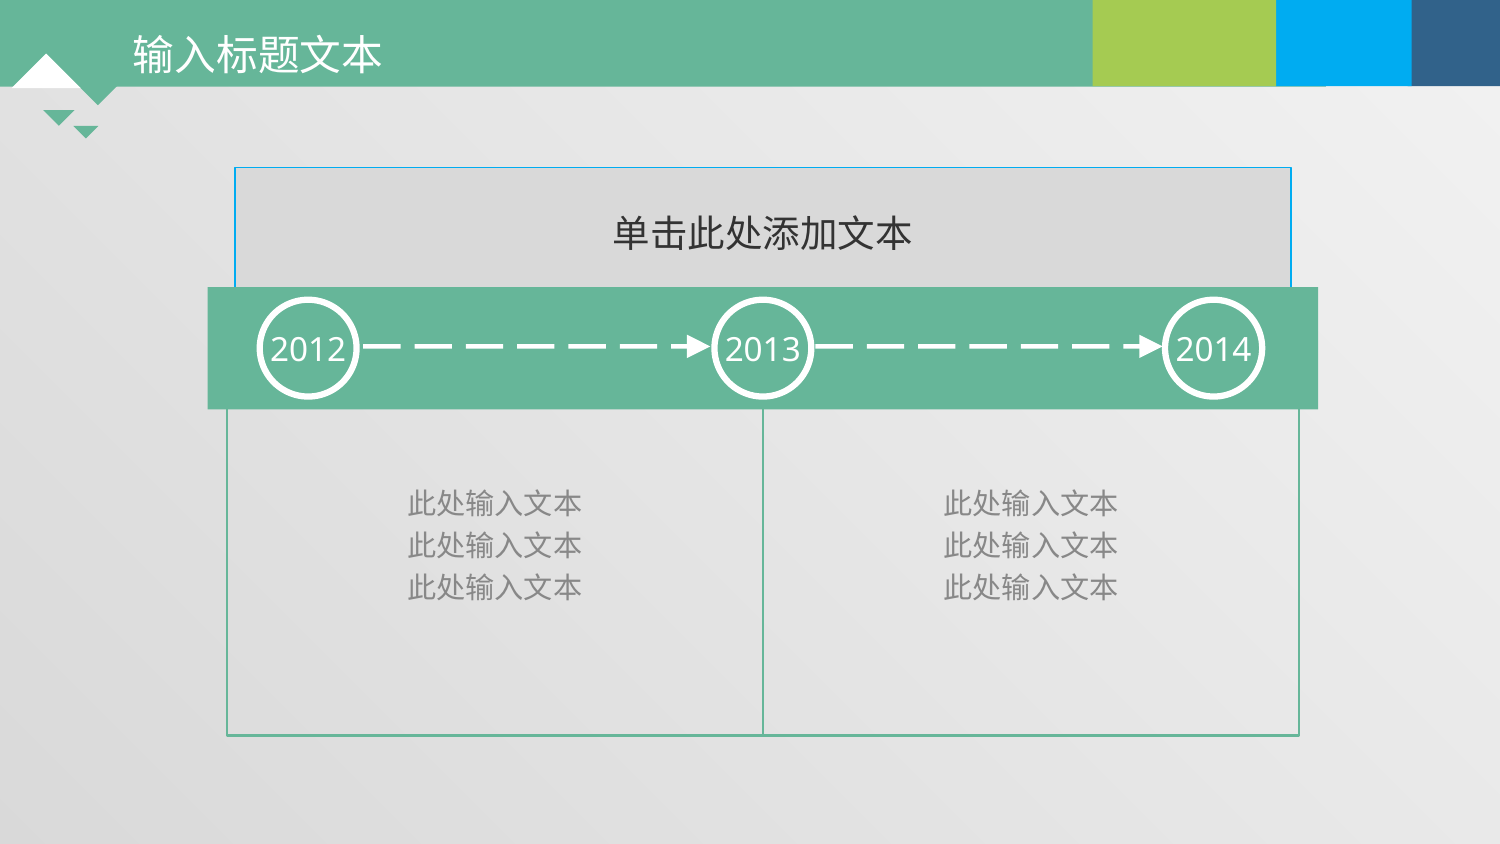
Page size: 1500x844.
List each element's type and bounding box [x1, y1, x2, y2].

text_box [207, 167, 1319, 736]
